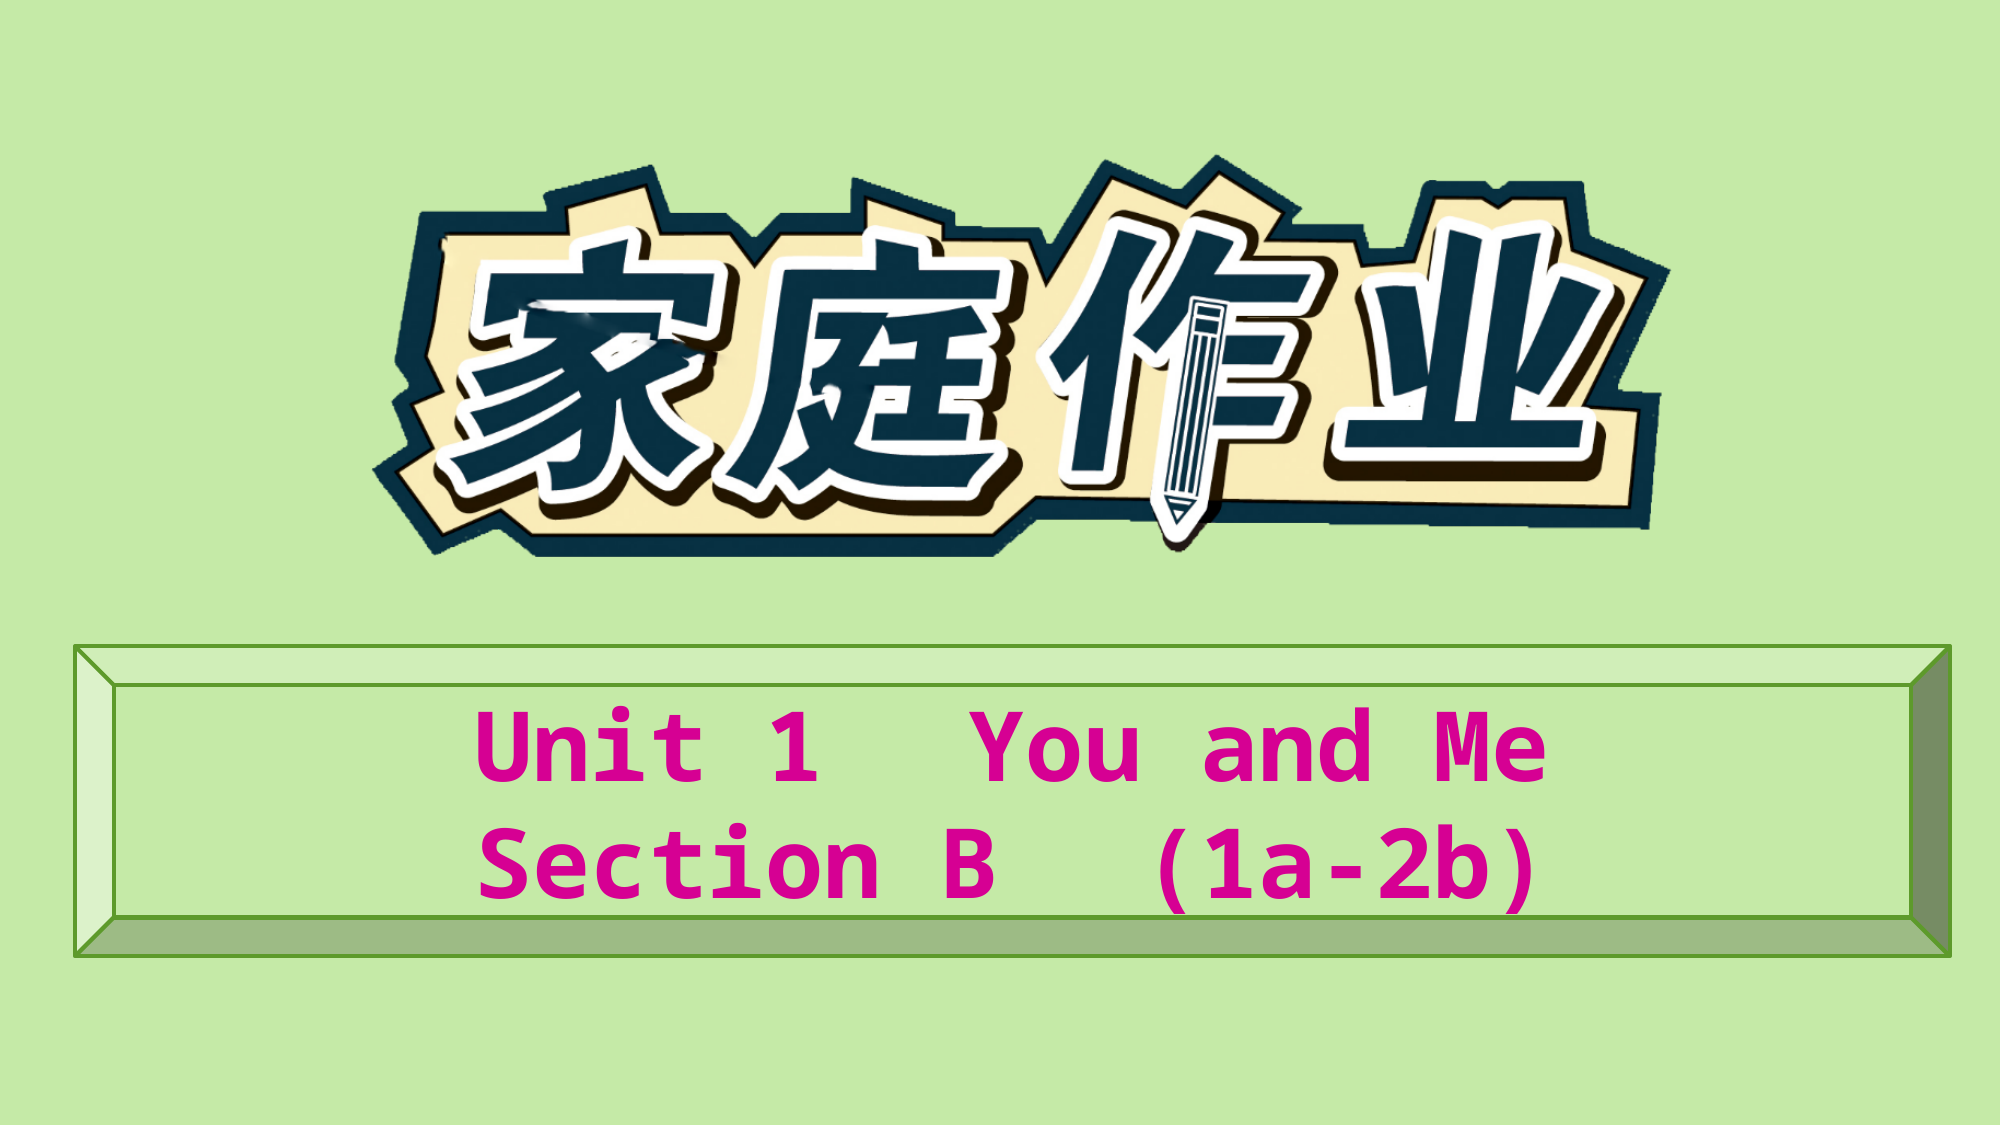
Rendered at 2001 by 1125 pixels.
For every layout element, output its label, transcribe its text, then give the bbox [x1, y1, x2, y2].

text_box Unit 1 You and Me Section B (1a-2b) [73, 644, 1952, 958]
picture [369, 87, 1675, 644]
